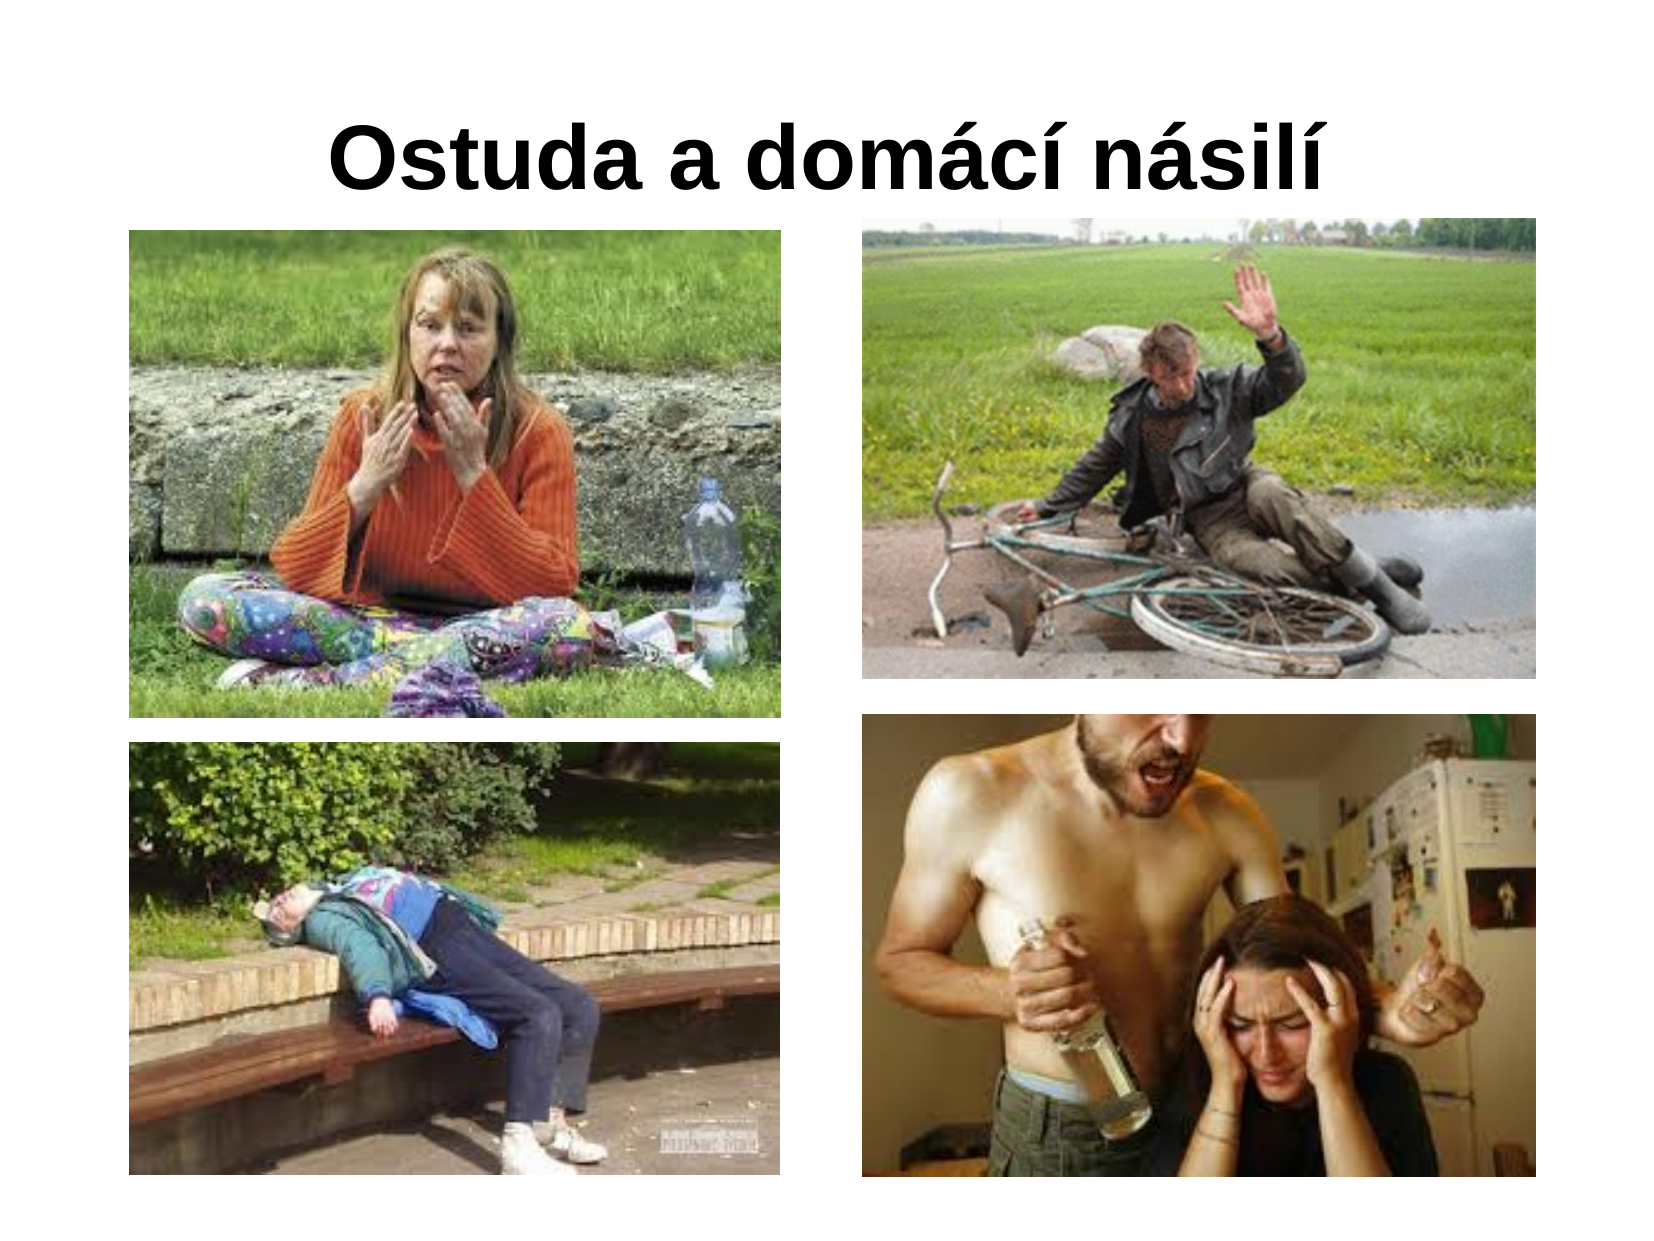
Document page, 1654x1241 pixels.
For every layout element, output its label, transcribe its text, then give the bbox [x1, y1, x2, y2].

picture [129, 741, 780, 1175]
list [861, 714, 1536, 1177]
picture [129, 229, 781, 718]
picture [861, 218, 1536, 680]
title Ostuda a domácí násilí [82, 49, 1571, 257]
